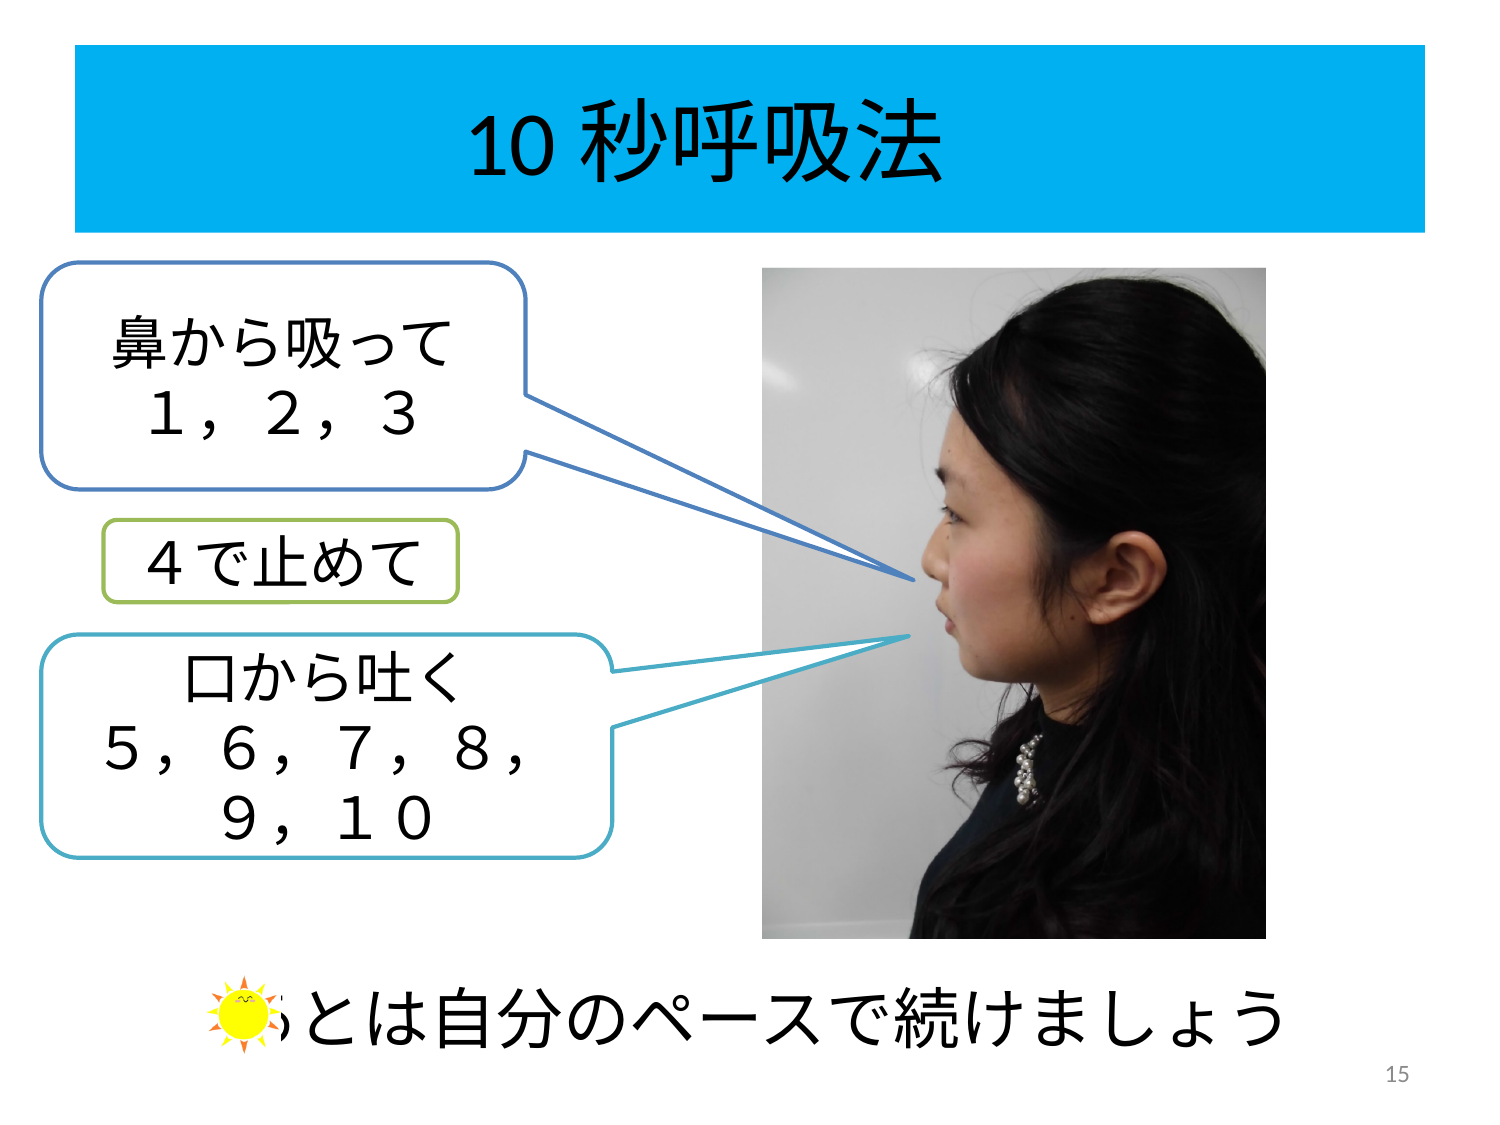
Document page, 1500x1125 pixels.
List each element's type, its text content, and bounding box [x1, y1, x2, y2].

text_box 鼻から吸って １，２，３ [39, 260, 672, 503]
slide_number 15 [1074, 1042, 1425, 1103]
text_box ４で止めて [101, 517, 460, 605]
picture [762, 856, 1266, 938]
picture [762, 268, 1266, 350]
picture [206, 974, 281, 1054]
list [677, 350, 1350, 856]
text_box 口から吐く ５，６，７，８，９，１０ [39, 632, 672, 860]
title 10秒呼吸法 [75, 45, 1425, 233]
text_box あとは自分のペースで続けましょう [168, 950, 1355, 1085]
